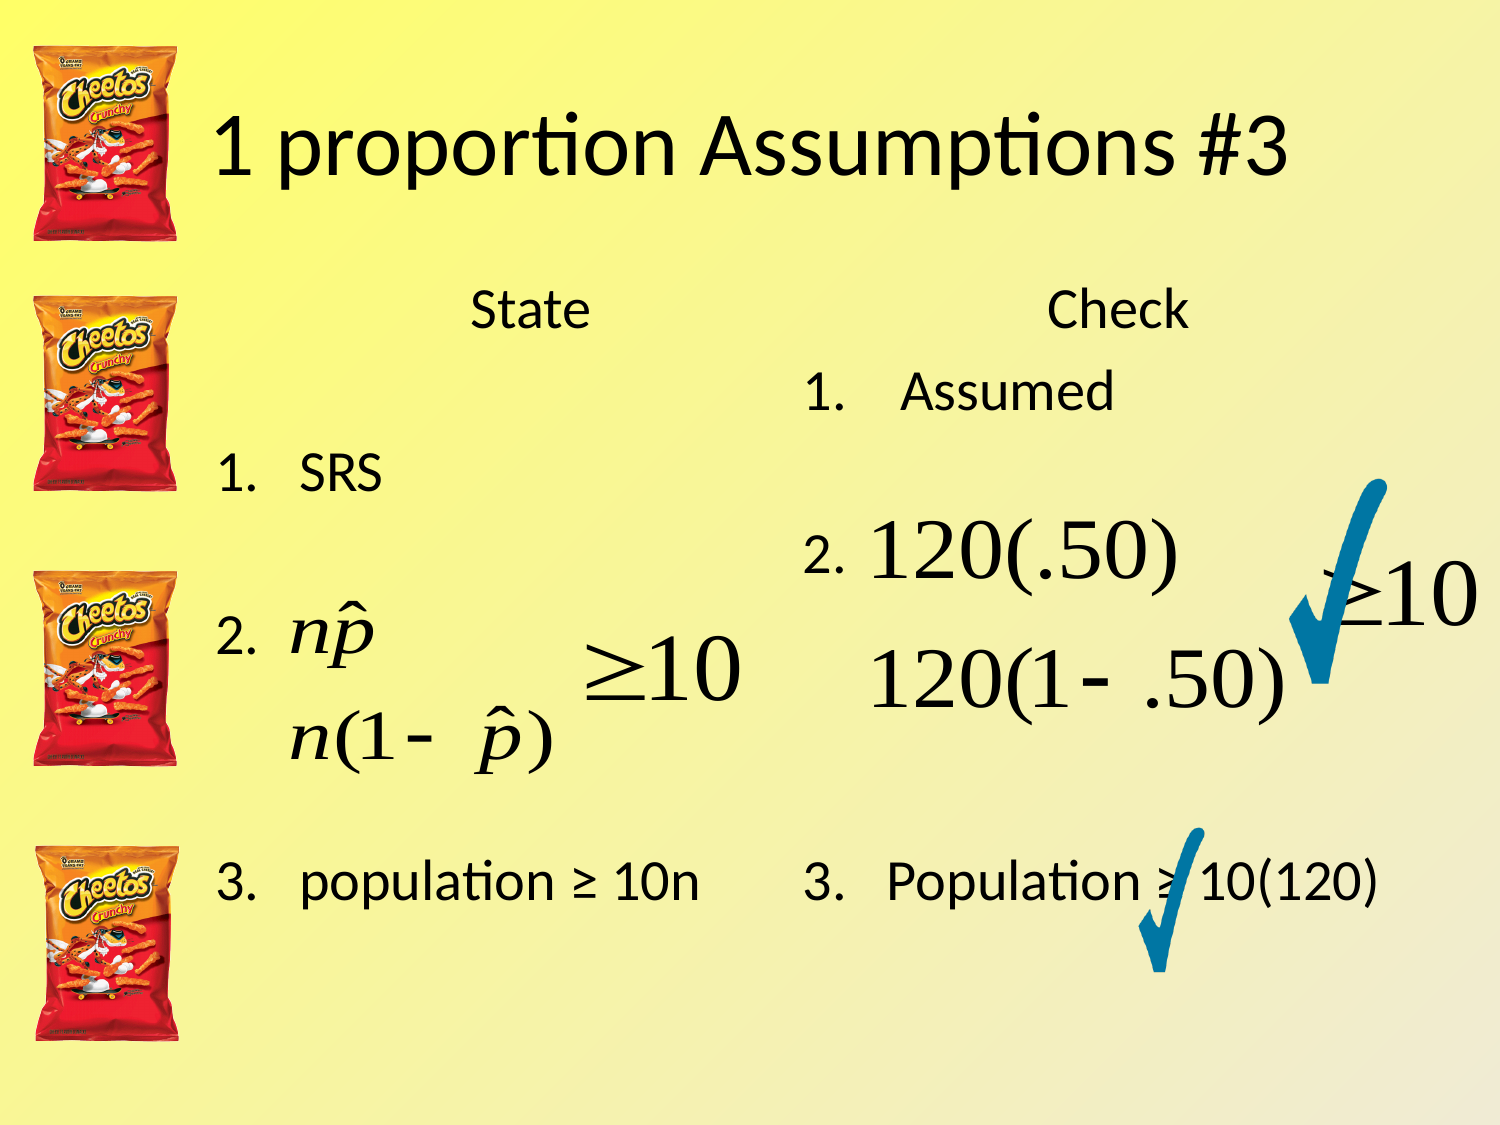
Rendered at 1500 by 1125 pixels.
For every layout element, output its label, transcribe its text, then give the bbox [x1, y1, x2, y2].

title 1 proportion Assumptions #3 [196, 45, 1425, 233]
picture [1137, 824, 1205, 976]
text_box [862, 499, 1301, 745]
picture [1287, 474, 1388, 688]
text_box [562, 612, 763, 726]
list State SRS population ≥ 10n [200, 262, 787, 1005]
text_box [1391, 537, 1500, 651]
list Check Assumed Population ≥ 10(120) [787, 262, 1450, 1005]
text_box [274, 587, 567, 788]
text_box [22, 37, 191, 1051]
